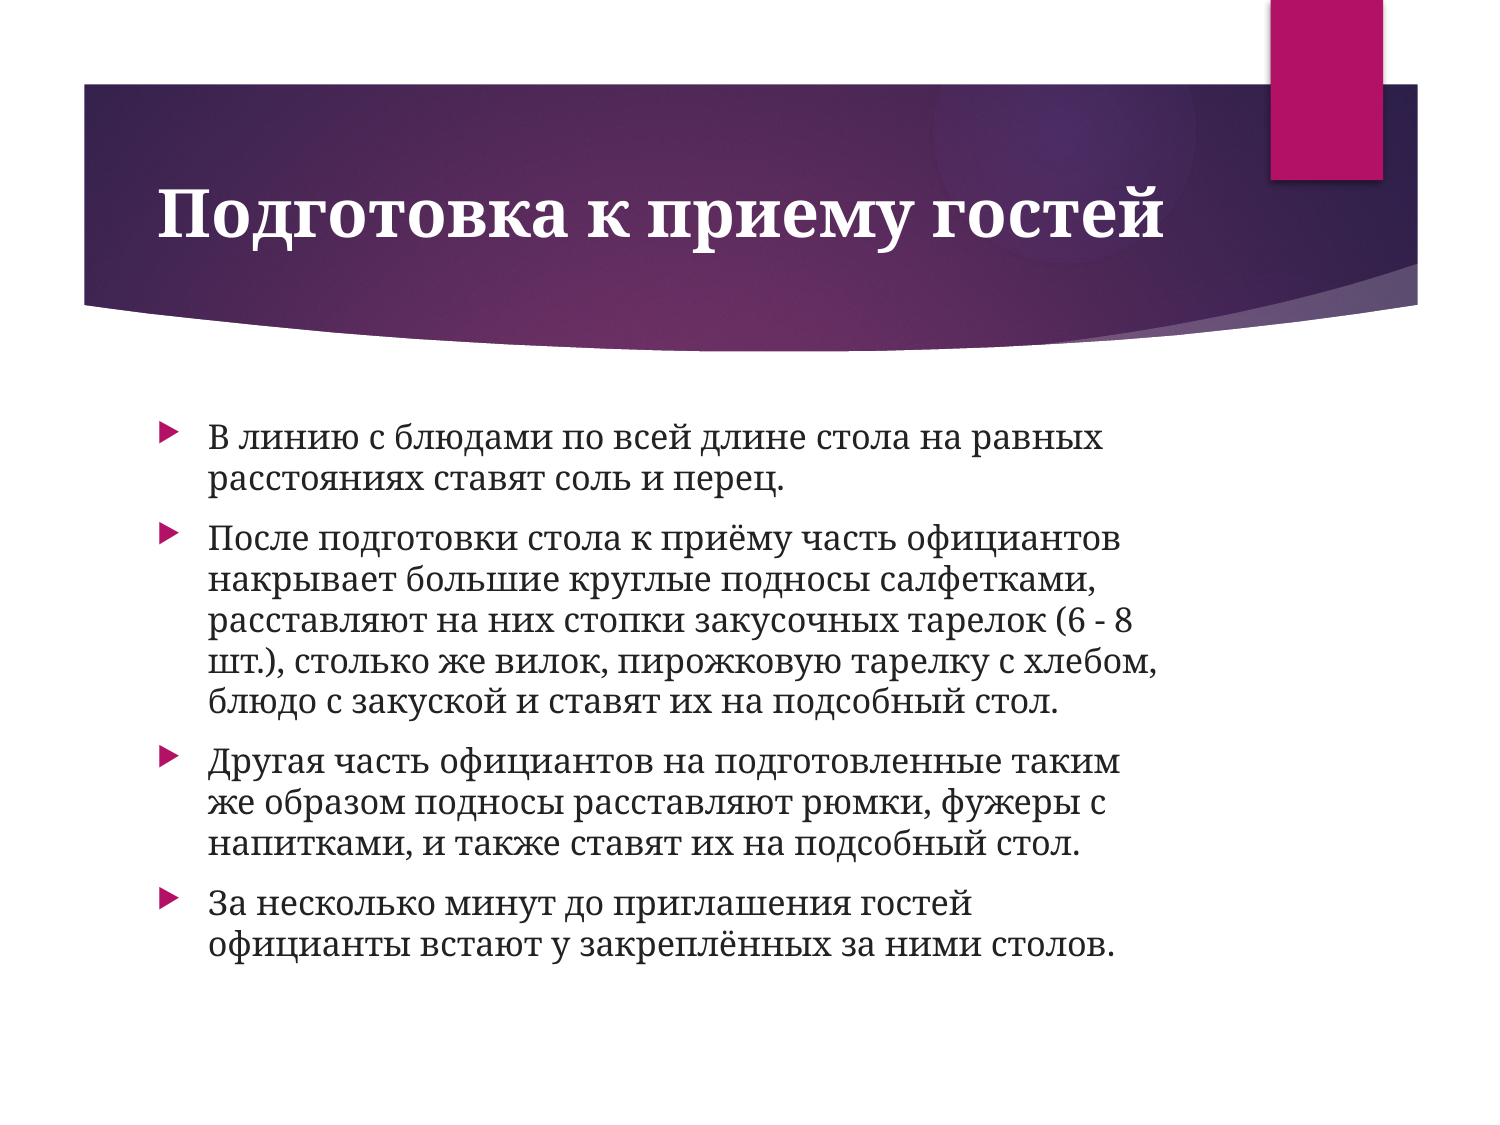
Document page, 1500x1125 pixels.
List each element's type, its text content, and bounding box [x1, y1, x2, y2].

list В линию с блюдами по всей длине стола на равных расстояниях ставят соль и перец. После подготовки стола к приёму часть официантов накрывает большие круглые подносы салфетками, расставляют на них стопки закусочных тарелок (6 - 8 шт.), столько же вилок, пирожковую тарелку с хлебом, блюдо с закуской и ставят их на подсобный стол. Другая часть официантов на подготовленные таким же образом подносы расставляют рюмки, фужеры с напитками, и также ставят их на подсобный стол. За несколько минут до приглашения гостей официанты встают у закреплённых за ними столов. [141, 408, 1183, 988]
title Подготовка к приему гостей [142, 152, 1183, 269]
